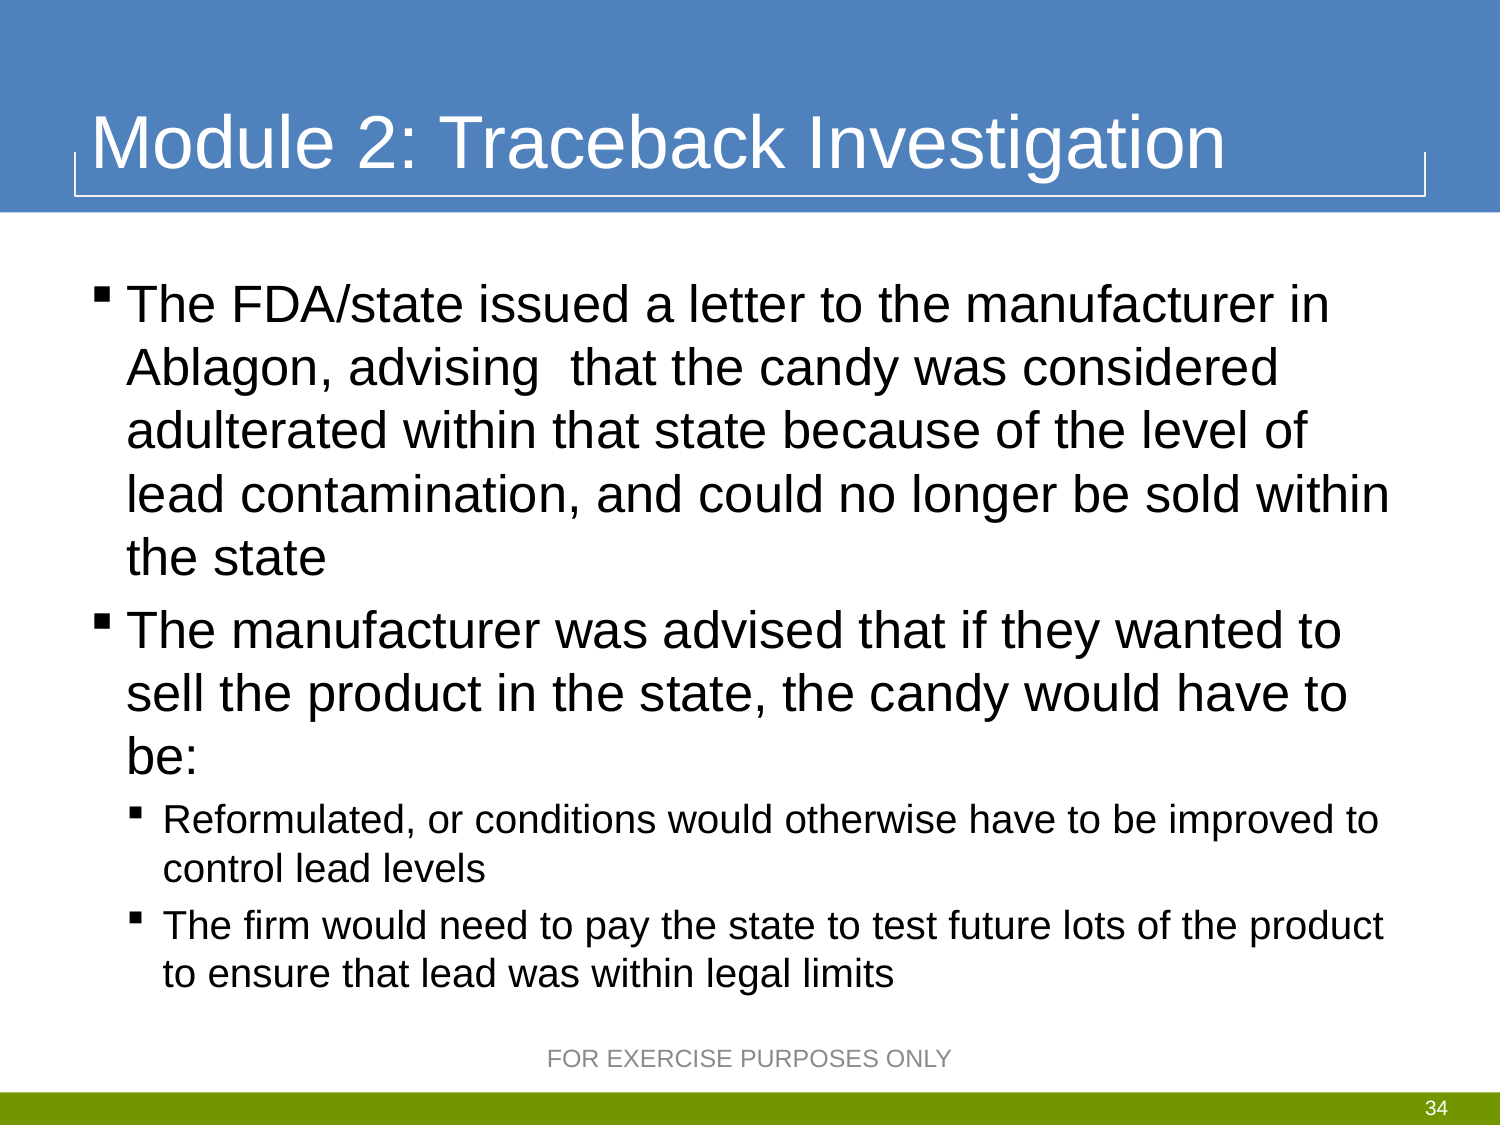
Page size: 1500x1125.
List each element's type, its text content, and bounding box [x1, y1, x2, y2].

list The FDA/state issued a letter to the manufacturer in Ablagon, advising that the candy was considered adulterated within that state because of the level of lead contamination, and could no longer be sold within the state The manufacturer was advised that if they wanted to sell the product in the state, the candy would have to be: Reformulated, or conditions would otherwise have to be improved to control lead levels The firm would need to pay the state to test future lots of the product to ensure that lead was within legal limits [74, 262, 1426, 1006]
footer FOR EXERCISE PURPOSES ONLY [512, 1042, 988, 1103]
title Module 2: Traceback Investigation [74, 44, 1426, 233]
